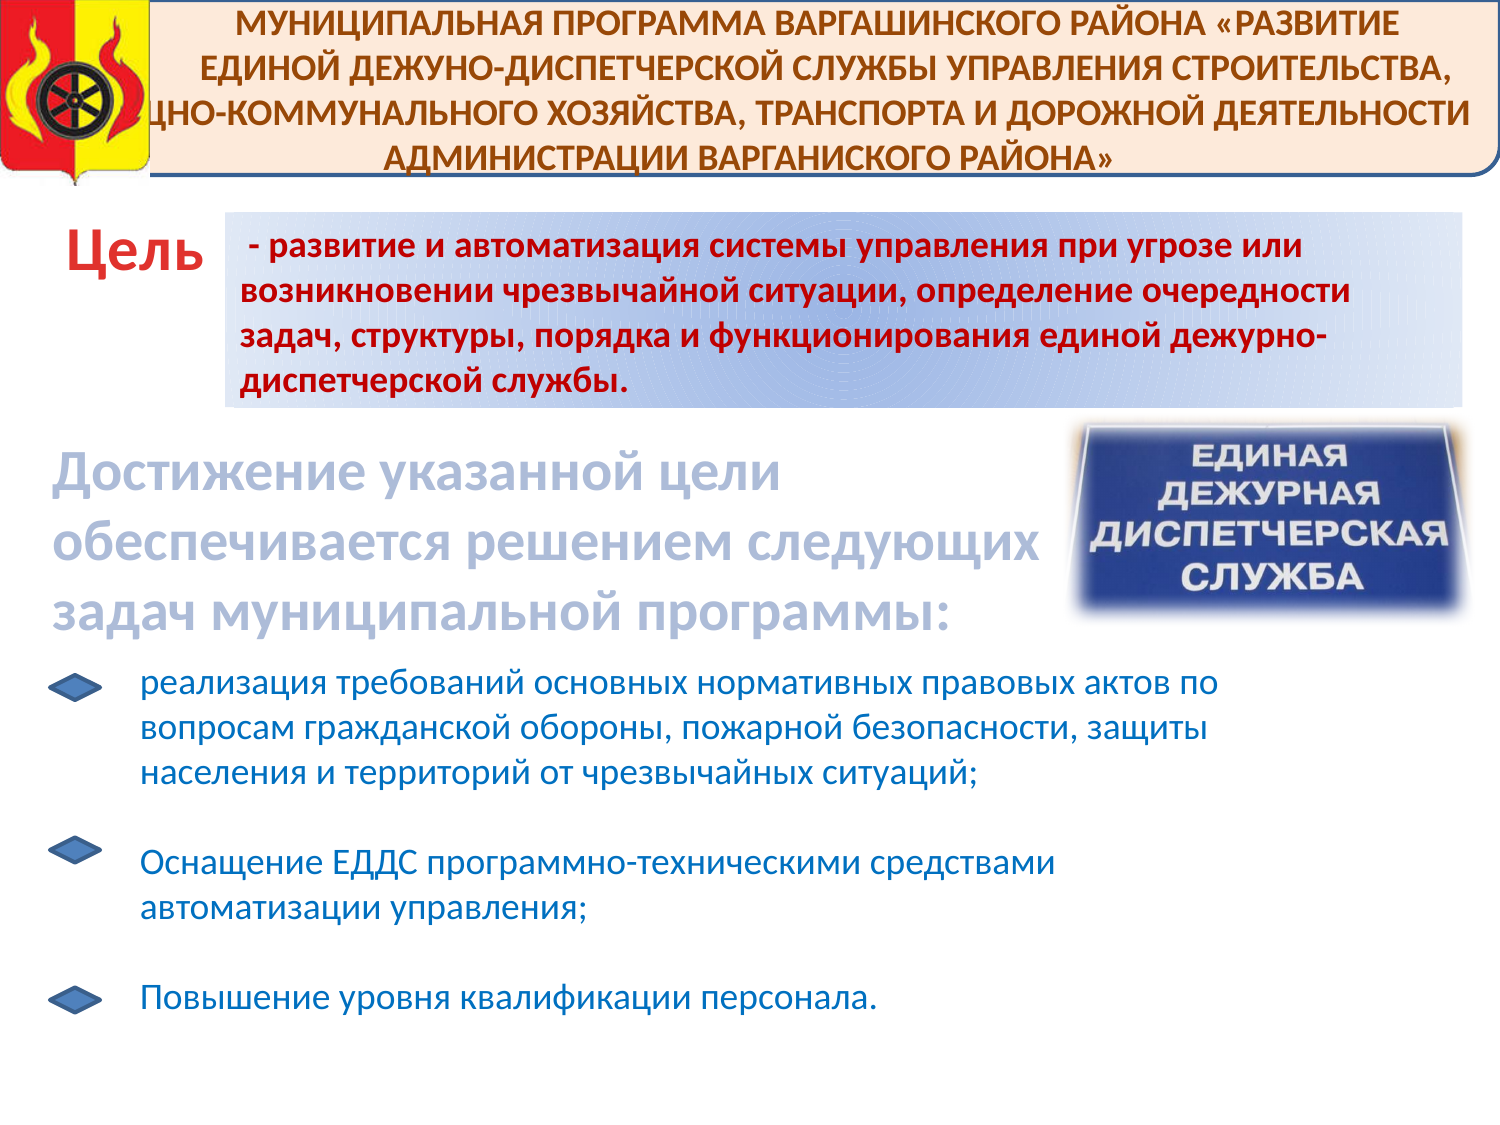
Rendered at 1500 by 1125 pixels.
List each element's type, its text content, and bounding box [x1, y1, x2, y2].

text_box Цель [51, 200, 220, 290]
text_box - развитие и автоматизация системы управления при угрозе или возникновении чрезвычайной ситуации, определение очередности задач, структуры, порядка и функционирования единой дежурно-диспетчерской службы. [225, 212, 1463, 408]
text_box МУНИЦИПАЛЬНАЯ ПРОГРАММА ВАРГАШИНСКОГО РАЙОНА «РАЗВИТИЕ ЕДИНОЙ ДЕЖУНО-ДИСПЕТЧЕРСКОЙ СЛУЖБЫ УПРАВЛЕНИЯ СТРОИТЕЛЬСТВА, ЖИЛИЩНО-КОММУНАЛЬНОГО ХОЗЯЙСТВА, ТРАНСПОРТА И ДОРОЖНОЙ ДЕЯТЕЛЬНОСТИ АДМИНИСТРАЦИИ ВАРГАНИСКОГО РАЙОНА» [152, 0, 1500, 178]
text_box [47, 673, 103, 702]
picture [1062, 412, 1476, 628]
text_box [47, 985, 103, 1015]
text_box Достижение указанной цели обеспечивается решением следующих задач муниципальной программы: [37, 425, 1100, 650]
picture [0, 0, 150, 186]
text_box [47, 835, 103, 865]
text_box реализация требований основных нормативных правовых актов по вопросам гражданской обороны, пожарной безопасности, защиты населения и территорий от чрезвычайных ситуаций; Оснащение ЕДДС программно-техническими средствами автоматизации управления; Повышение уровня квалификации персонала. [125, 649, 1300, 1025]
